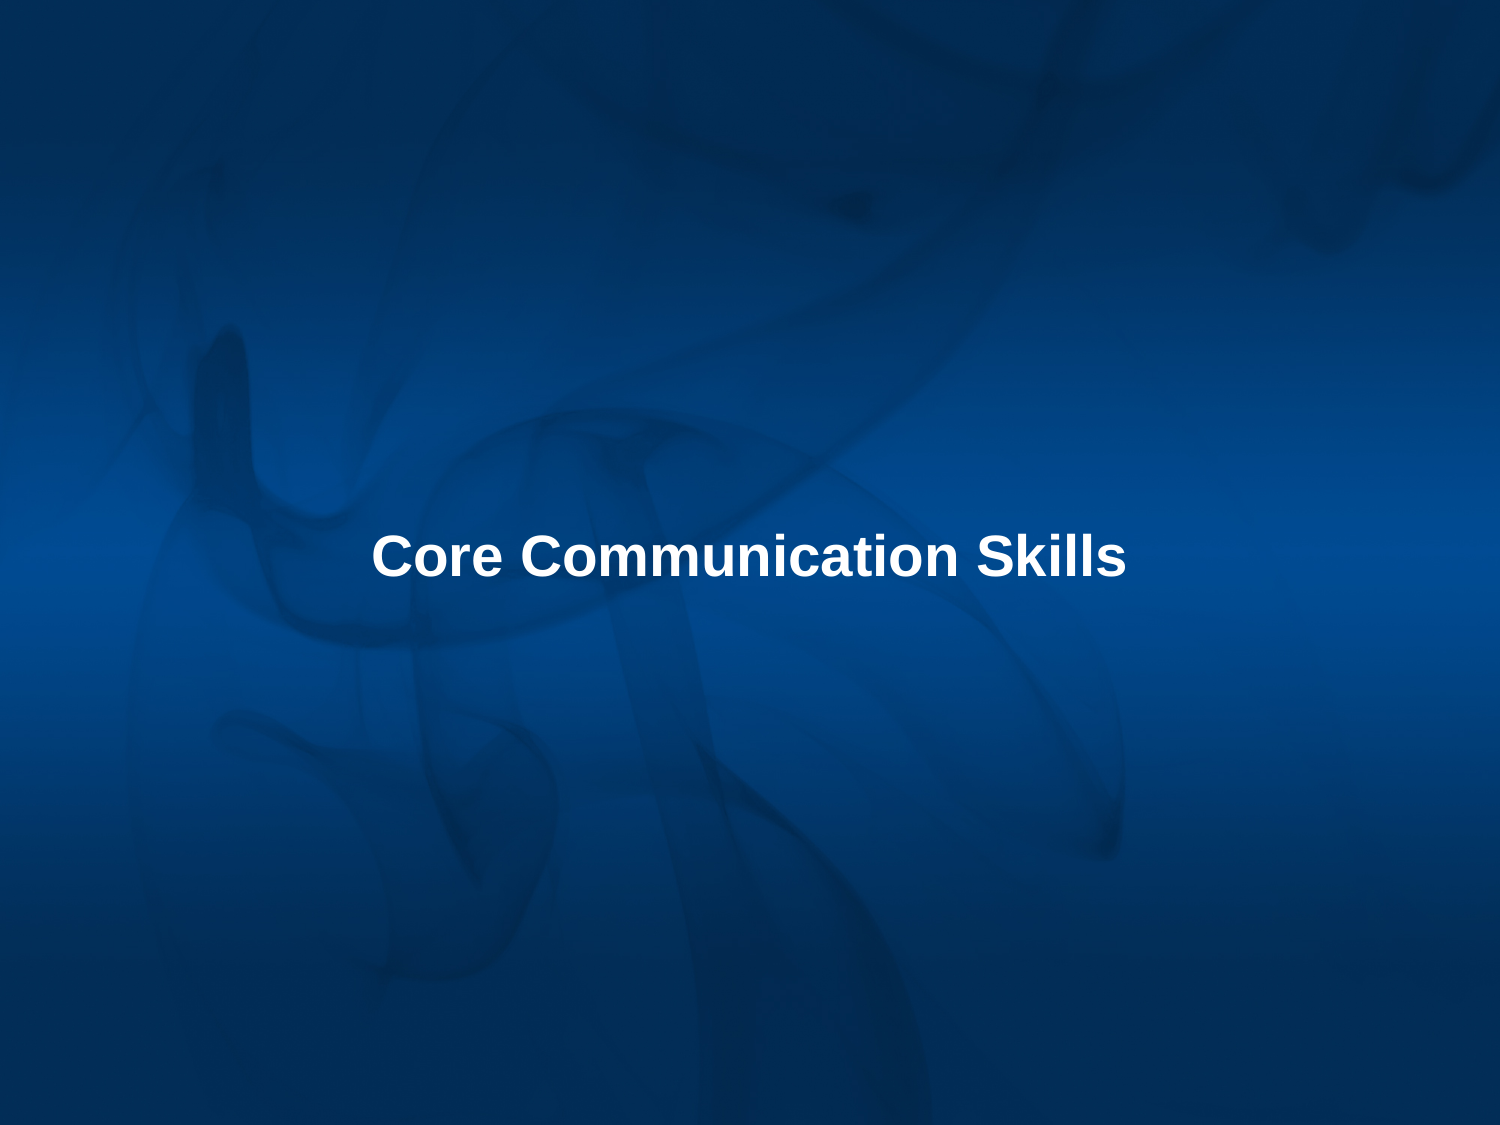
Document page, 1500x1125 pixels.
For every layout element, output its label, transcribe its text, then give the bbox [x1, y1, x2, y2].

text_box Core Communication Skills [126, 214, 1374, 879]
picture [0, 0, 1500, 1125]
